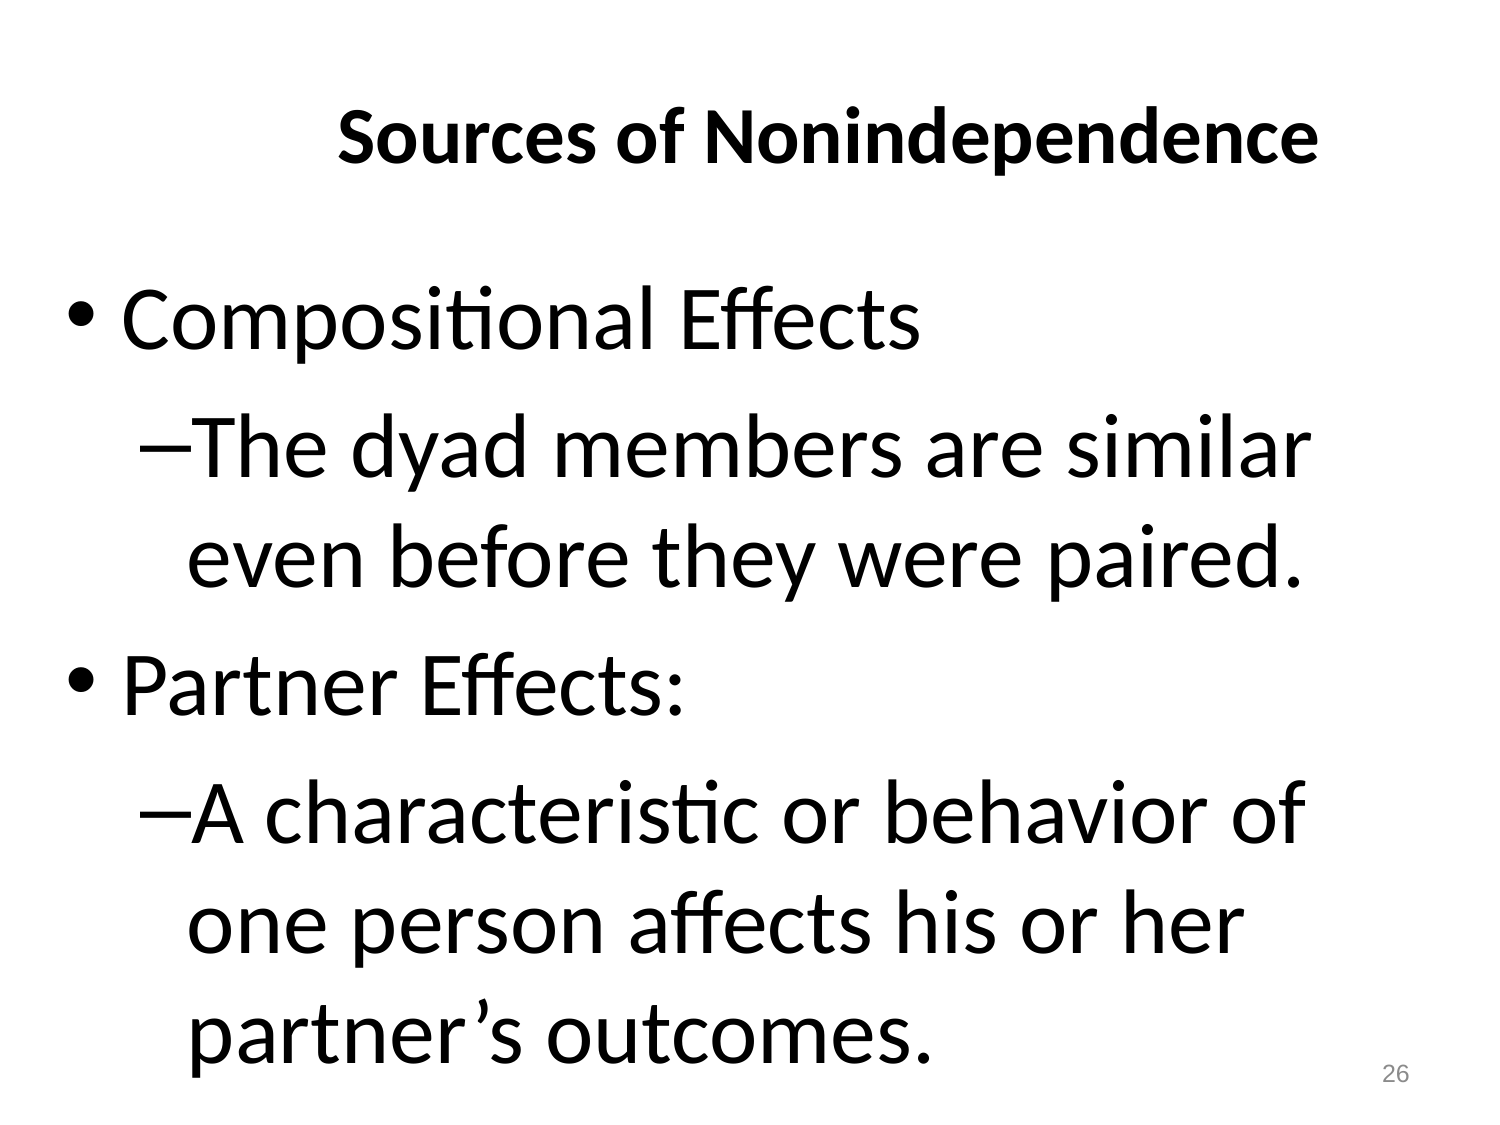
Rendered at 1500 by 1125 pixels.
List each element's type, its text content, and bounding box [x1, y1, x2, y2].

slide_number 26 [1074, 1042, 1425, 1103]
list Compositional Effects The dyad members are similar even before they were paired. Partner Effects: A characteristic or behavior of one person affects his or her partner’s outcomes. [50, 249, 1450, 1125]
title Sources of Nonindependence [192, 75, 1468, 188]
